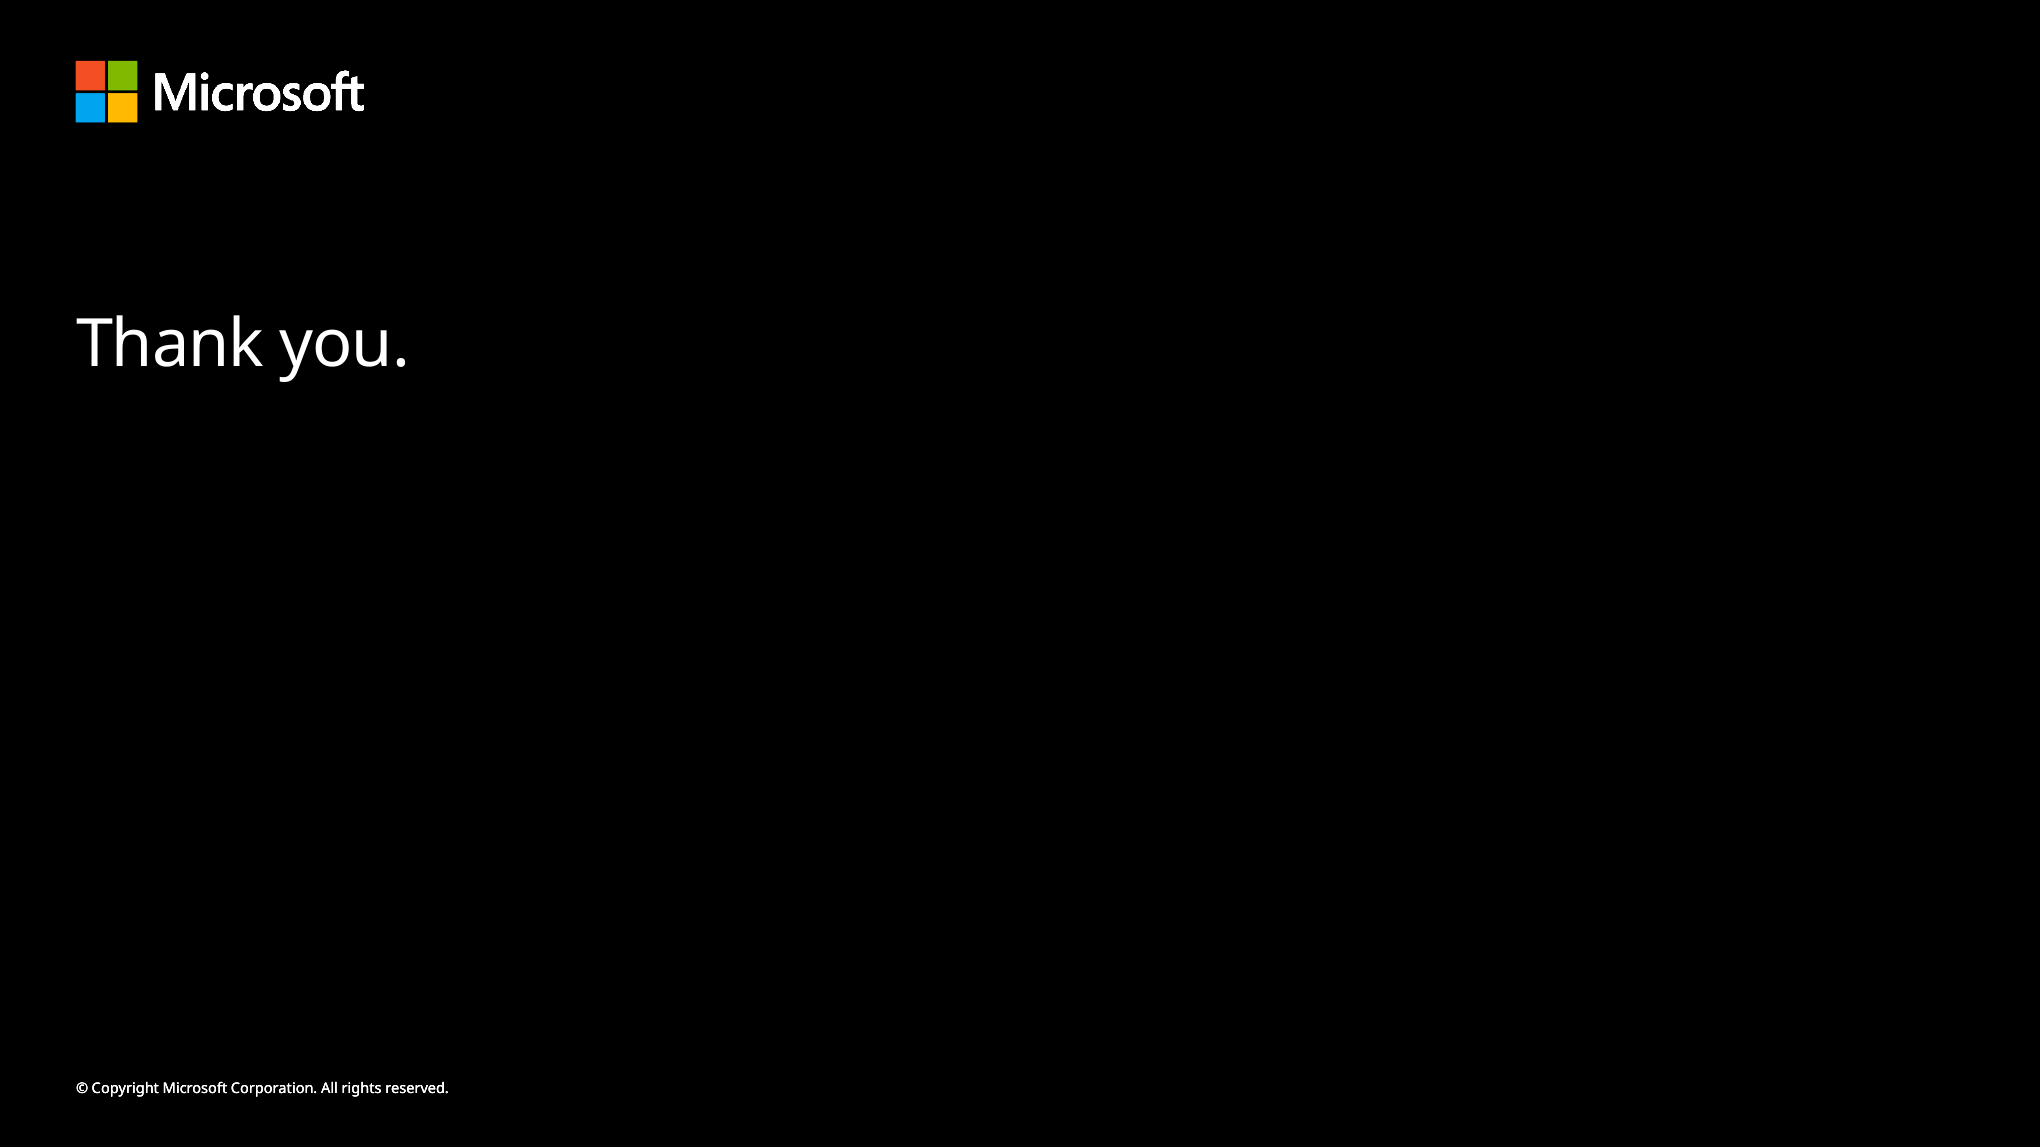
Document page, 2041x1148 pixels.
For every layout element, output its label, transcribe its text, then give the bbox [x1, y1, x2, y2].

title Thank you. [76, 308, 1576, 405]
picture [14, 0, 425, 184]
